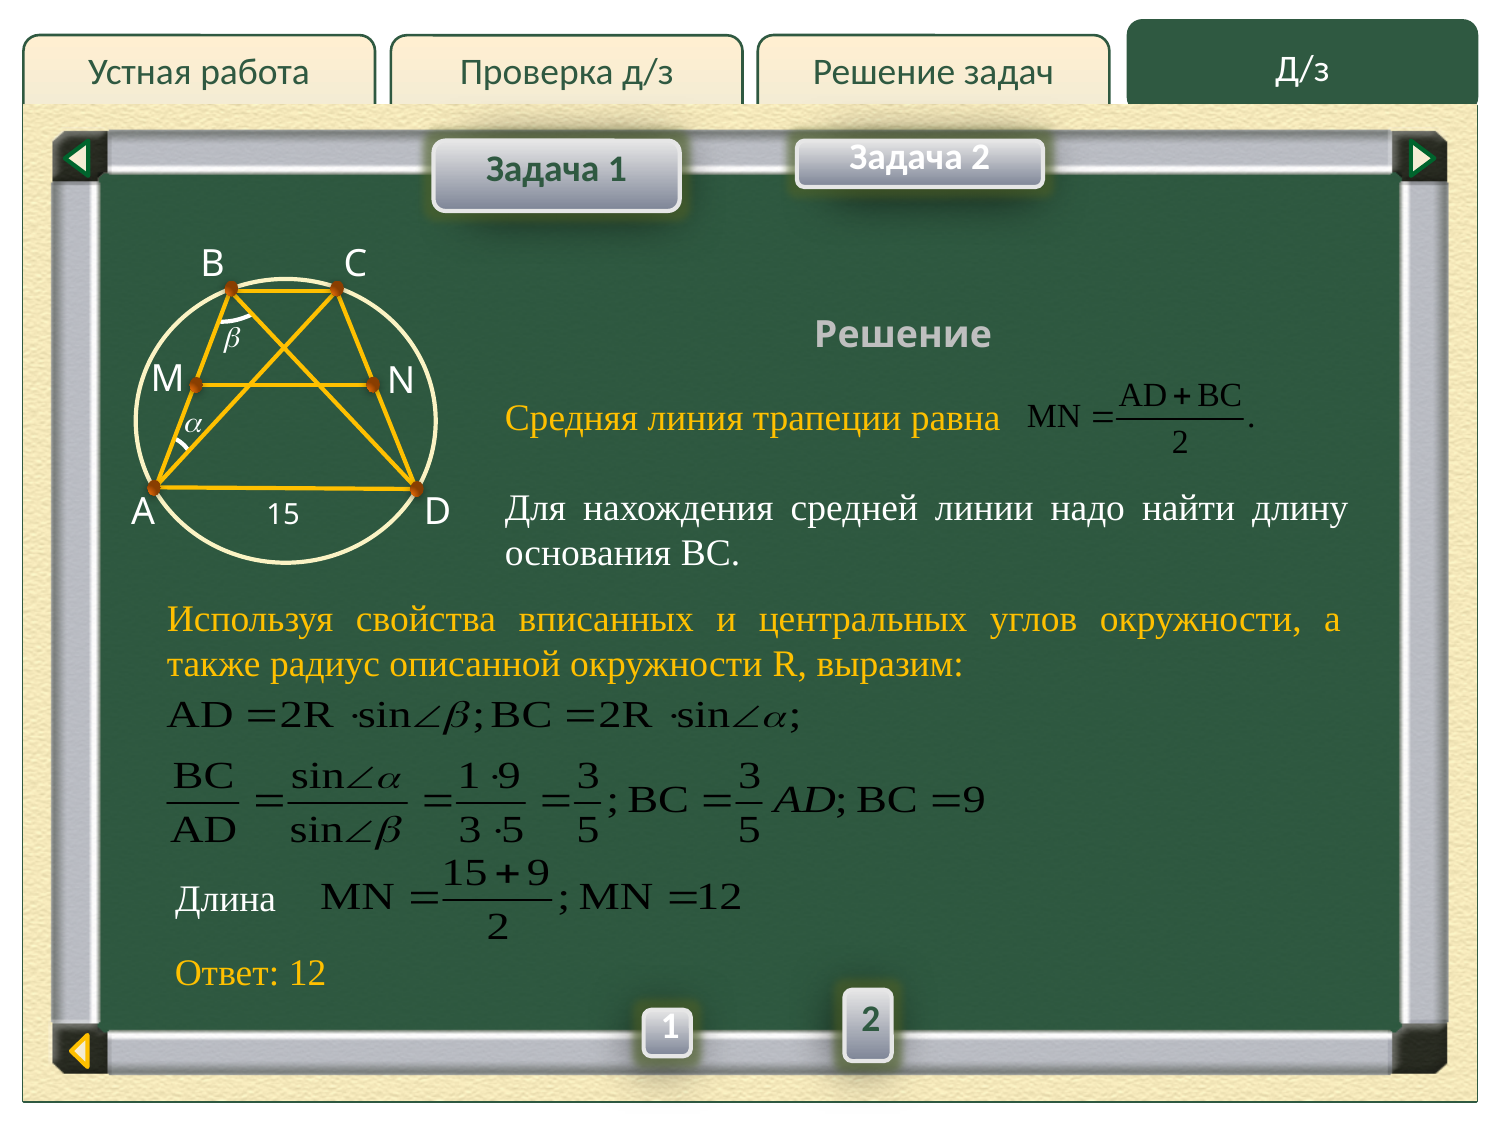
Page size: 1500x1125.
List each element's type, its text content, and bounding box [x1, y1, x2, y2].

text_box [158, 691, 810, 744]
picture [22, 103, 1478, 1102]
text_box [158, 750, 996, 858]
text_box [340, 290, 417, 489]
text_box Проверка д/з [388, 33, 745, 101]
text_box Решение задач [755, 32, 1112, 101]
text_box Устная работа [21, 32, 378, 103]
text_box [155, 290, 338, 487]
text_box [312, 848, 751, 949]
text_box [1021, 373, 1259, 462]
text_box Д/з [1124, 16, 1481, 104]
